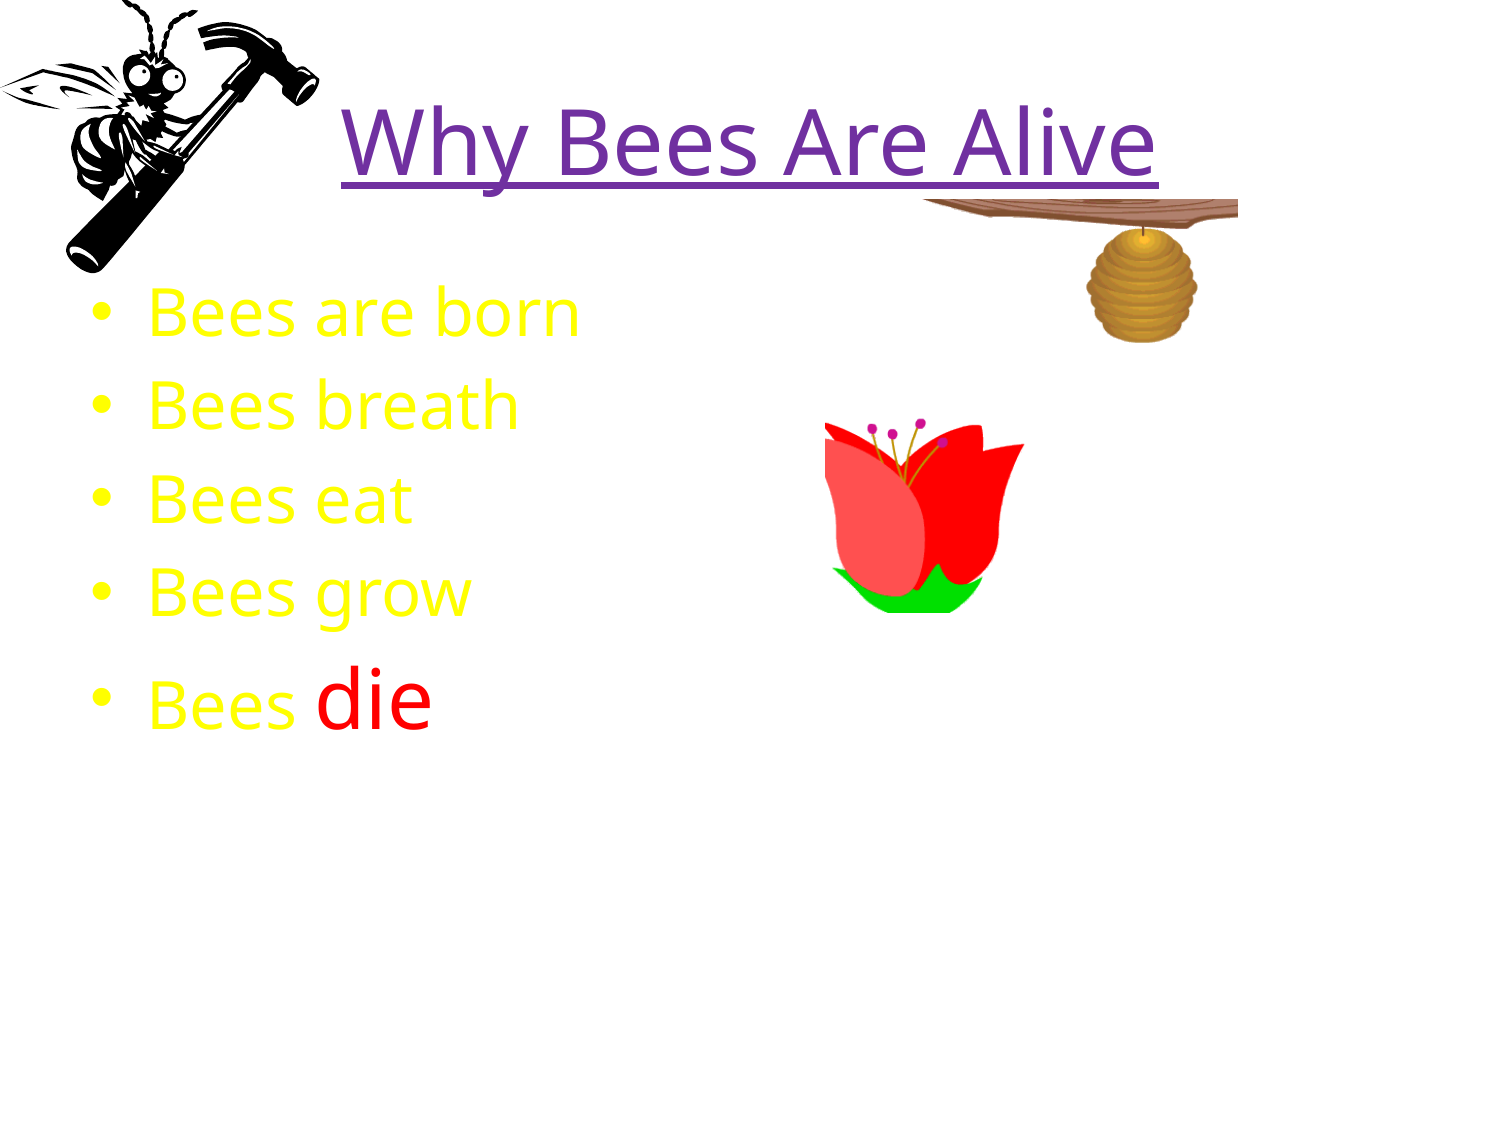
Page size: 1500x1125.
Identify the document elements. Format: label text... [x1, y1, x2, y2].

title Why Bees Are Alive [324, 45, 1425, 233]
picture [0, 0, 320, 276]
list Bees are born Bees breath Bees eat Bees grow Bees die [75, 262, 1425, 1005]
picture [824, 199, 1238, 613]
